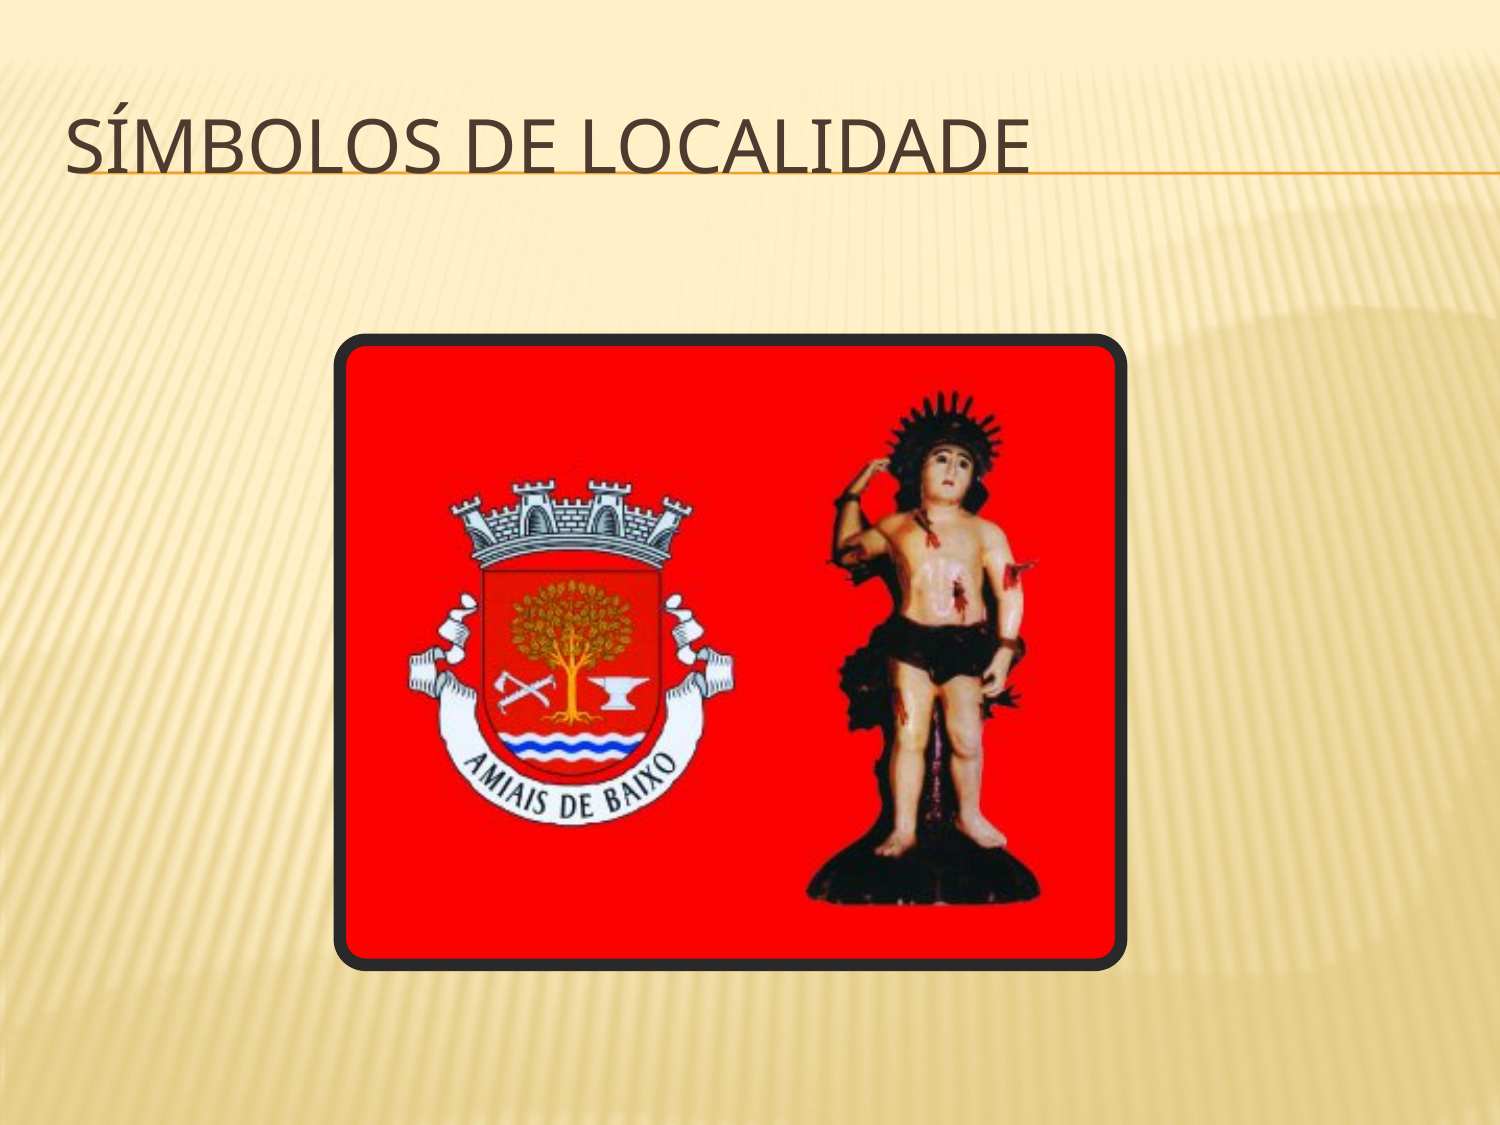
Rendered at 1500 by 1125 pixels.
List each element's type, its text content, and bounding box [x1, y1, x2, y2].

title Símbolos de localidade [49, 75, 1475, 213]
picture [339, 339, 1122, 966]
